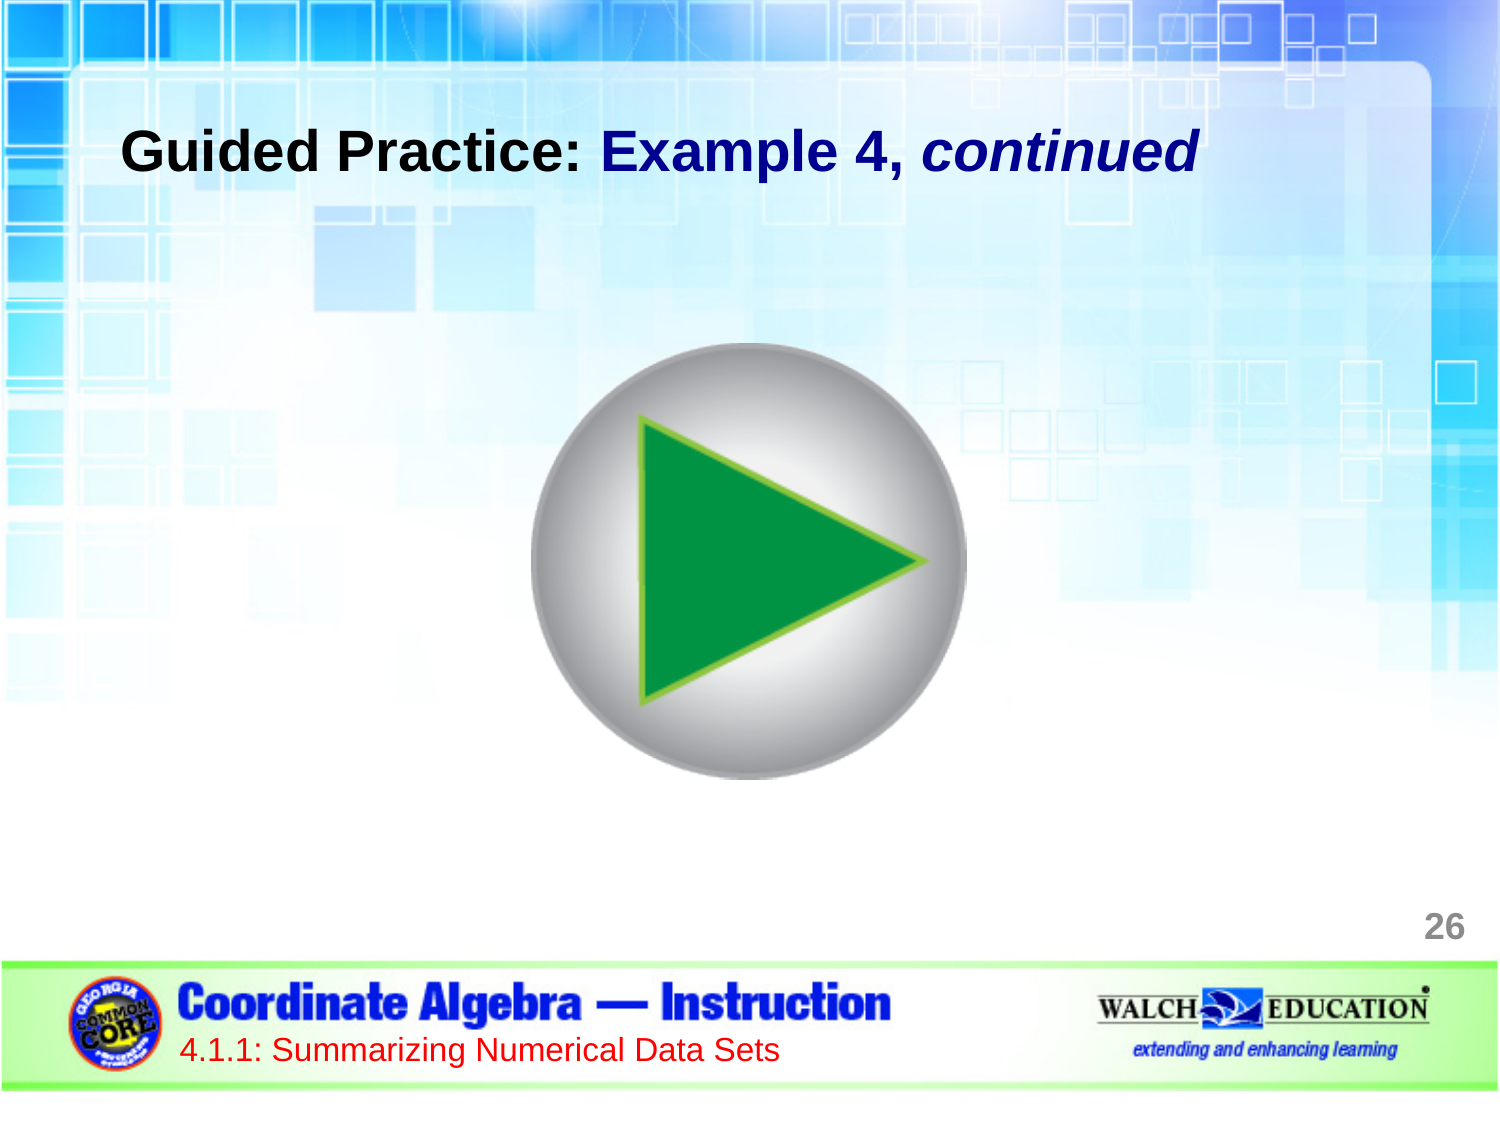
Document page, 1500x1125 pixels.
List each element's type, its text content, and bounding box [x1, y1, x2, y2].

subtitle Guided Practice: Example 4, continued [105, 105, 1394, 925]
slide_number 26 [1361, 901, 1481, 949]
list 4.1.1: Summarizing Numerical Data Sets [164, 1020, 1072, 1064]
picture [1, 0, 1500, 1091]
